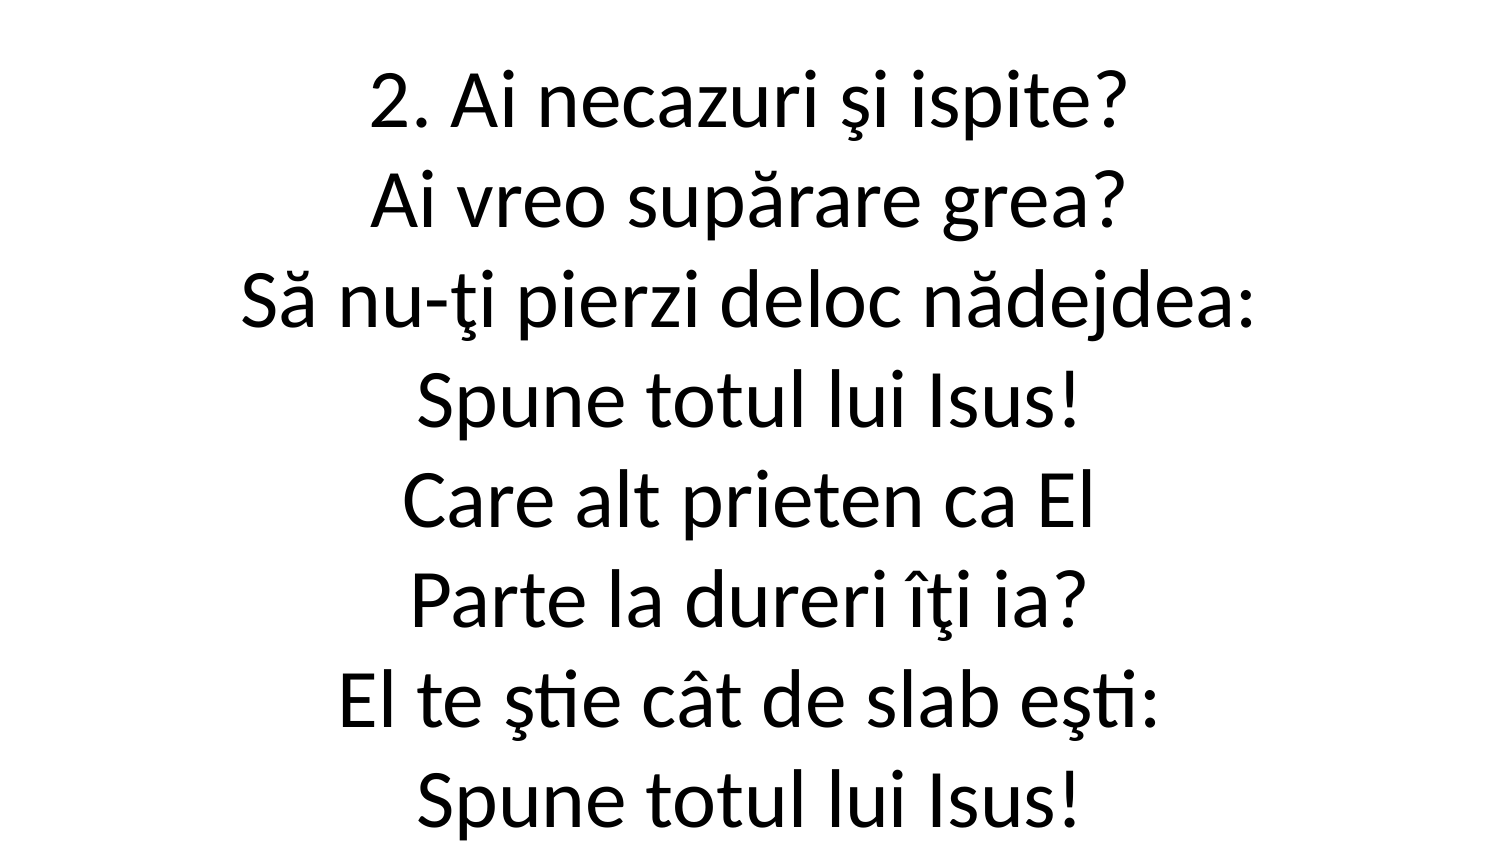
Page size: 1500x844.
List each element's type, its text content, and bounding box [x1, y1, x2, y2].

text_box 2. Ai necazuri şi ispite? Ai vreo supărare grea? Să nu-ţi pierzi deloc nădejdea: Spune totul lui Isus! Care alt prieten ca El Parte la dureri îţi ia? El te ştie cât de slab eşti: Spune totul lui Isus! [225, 0, 1275, 844]
